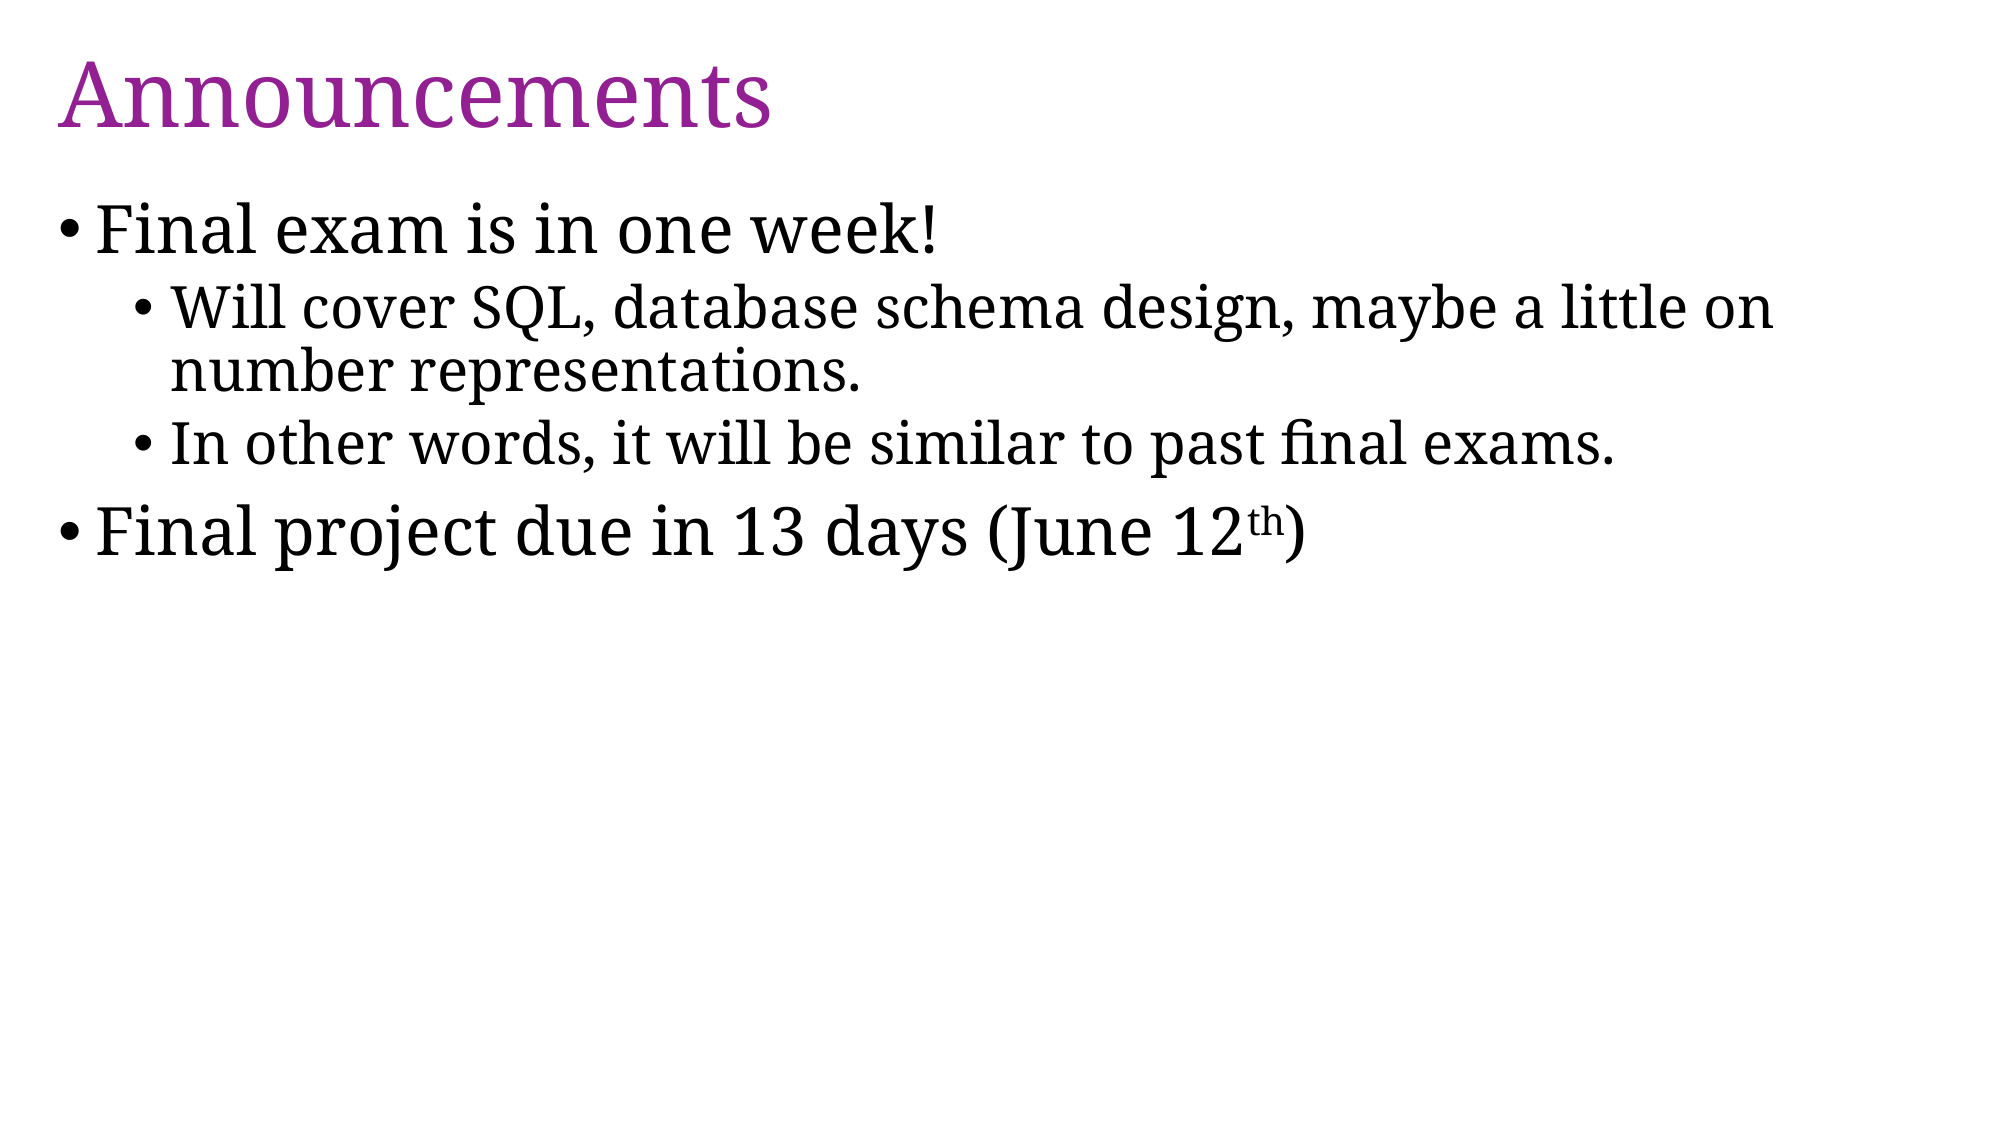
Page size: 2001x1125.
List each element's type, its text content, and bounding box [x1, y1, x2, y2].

list Final exam is in one week! Will cover SQL, database schema design, maybe a little on number representations. In other words, it will be similar to past final exams. Final project due in 13 days (June 12th) [43, 188, 1953, 1106]
title Announcements [43, 25, 1953, 171]
